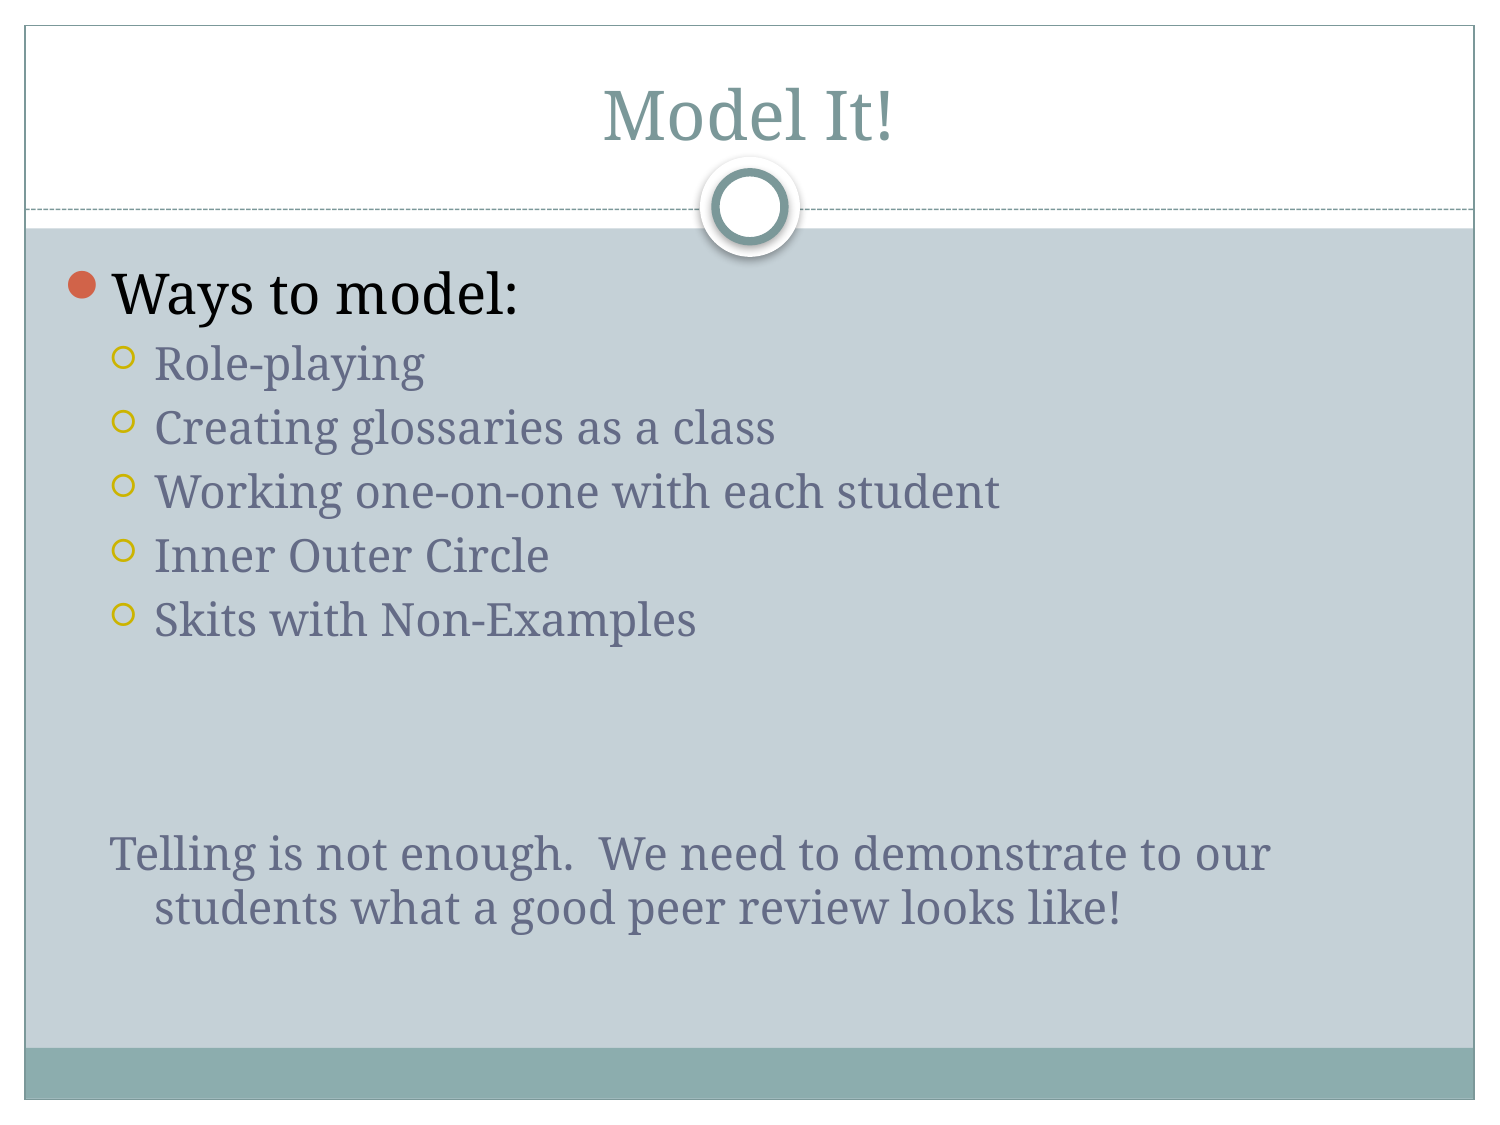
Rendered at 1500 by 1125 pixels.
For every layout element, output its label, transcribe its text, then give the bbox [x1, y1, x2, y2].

list Ways to model: Role-playing Creating glossaries as a class Working one-on-one with each student Inner Outer Circle Skits with Non-Examples Telling is not enough. We need to demonstrate to our students what a good peer review looks like! [49, 250, 1445, 1001]
title Model It! [49, 37, 1450, 162]
